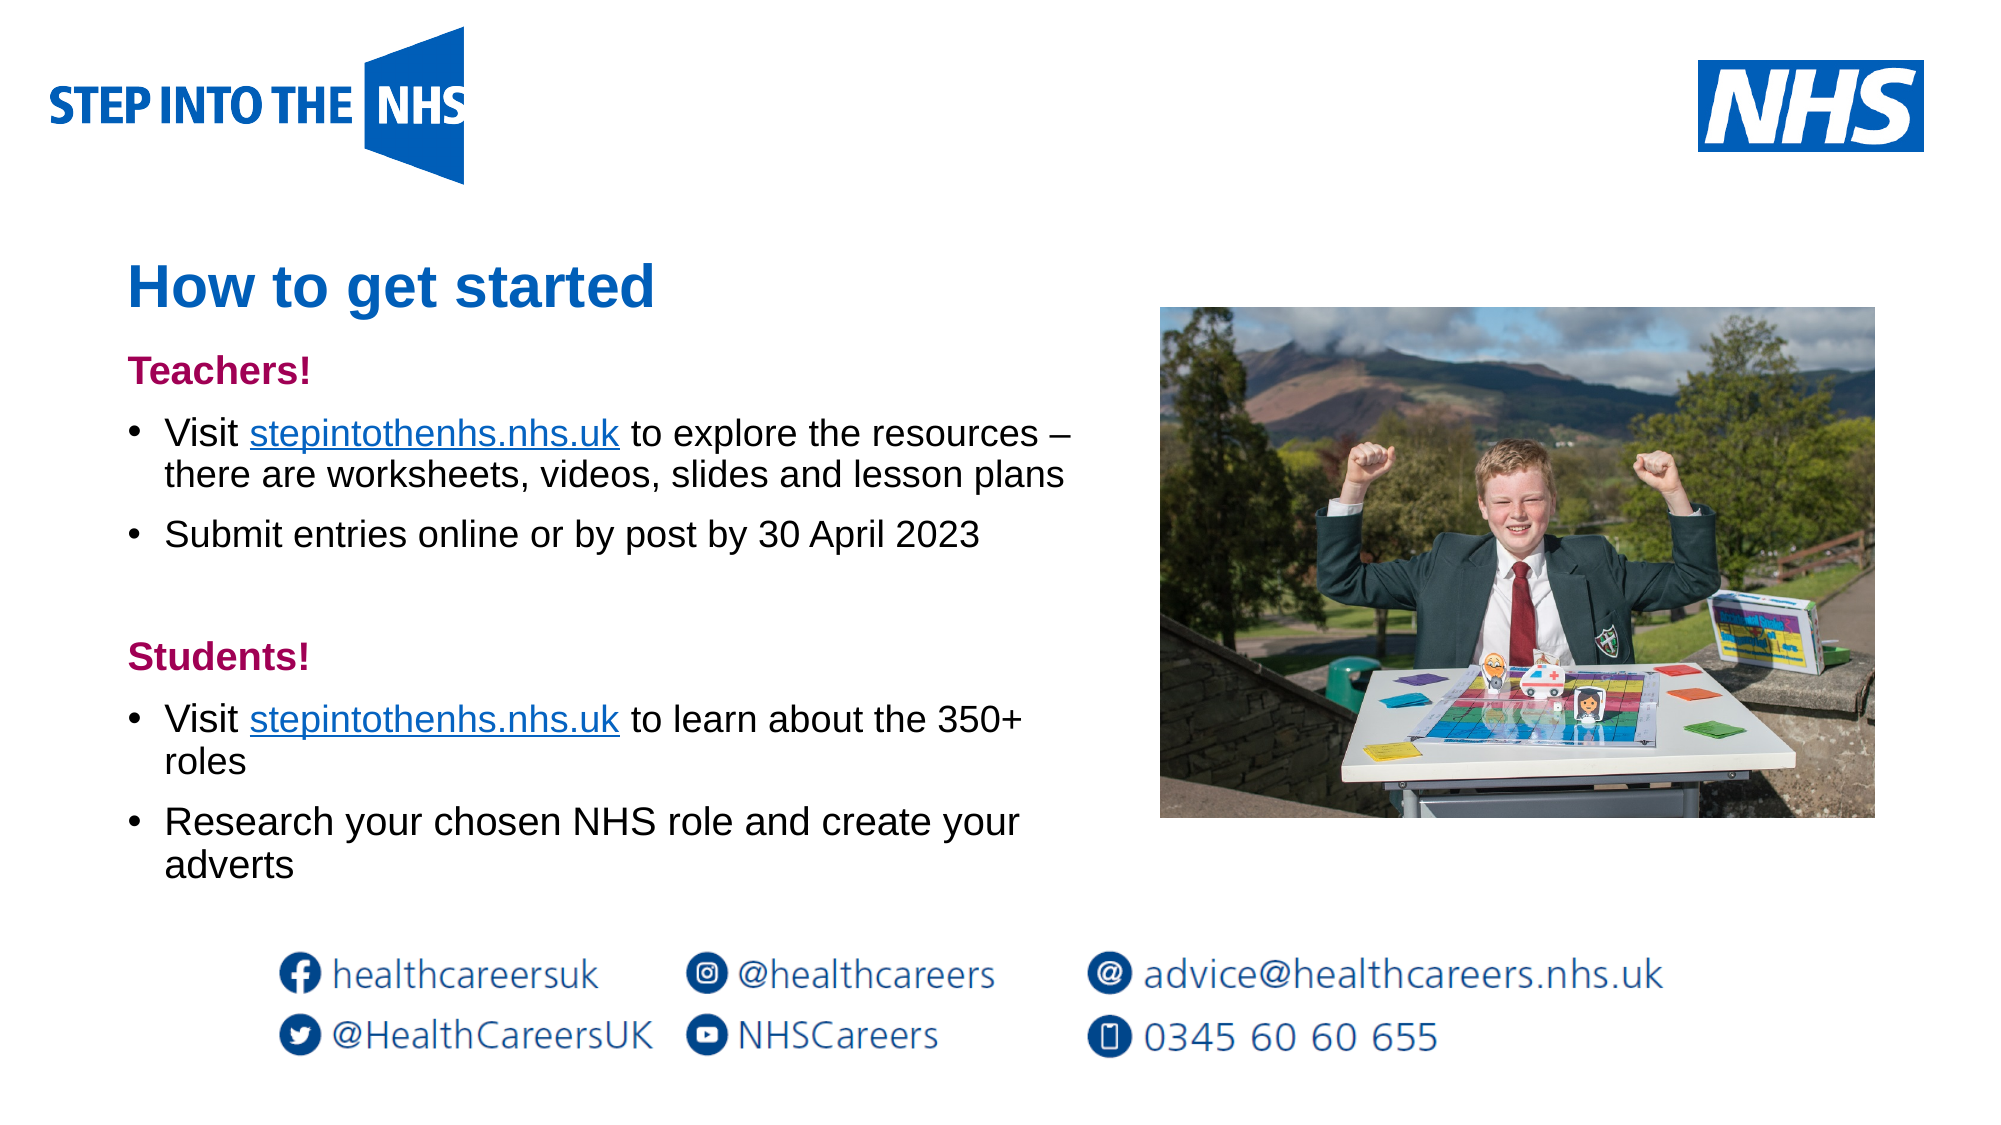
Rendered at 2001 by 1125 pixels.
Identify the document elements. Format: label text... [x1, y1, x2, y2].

picture [50, 26, 464, 185]
picture [1697, 60, 1924, 152]
picture [249, 946, 1030, 1069]
picture [1066, 946, 1681, 1071]
picture [1160, 307, 1875, 818]
text_box How to get started Teachers! Visit stepintothenhs.nhs.uk to explore the resources – there are worksheets, videos, slides and lesson plans Submit entries online or by post by 30 April 2023 Students! Visit stepintothenhs.nhs.uk to learn about the 350+ roles Research your chosen NHS role and create your adverts [112, 235, 1088, 906]
